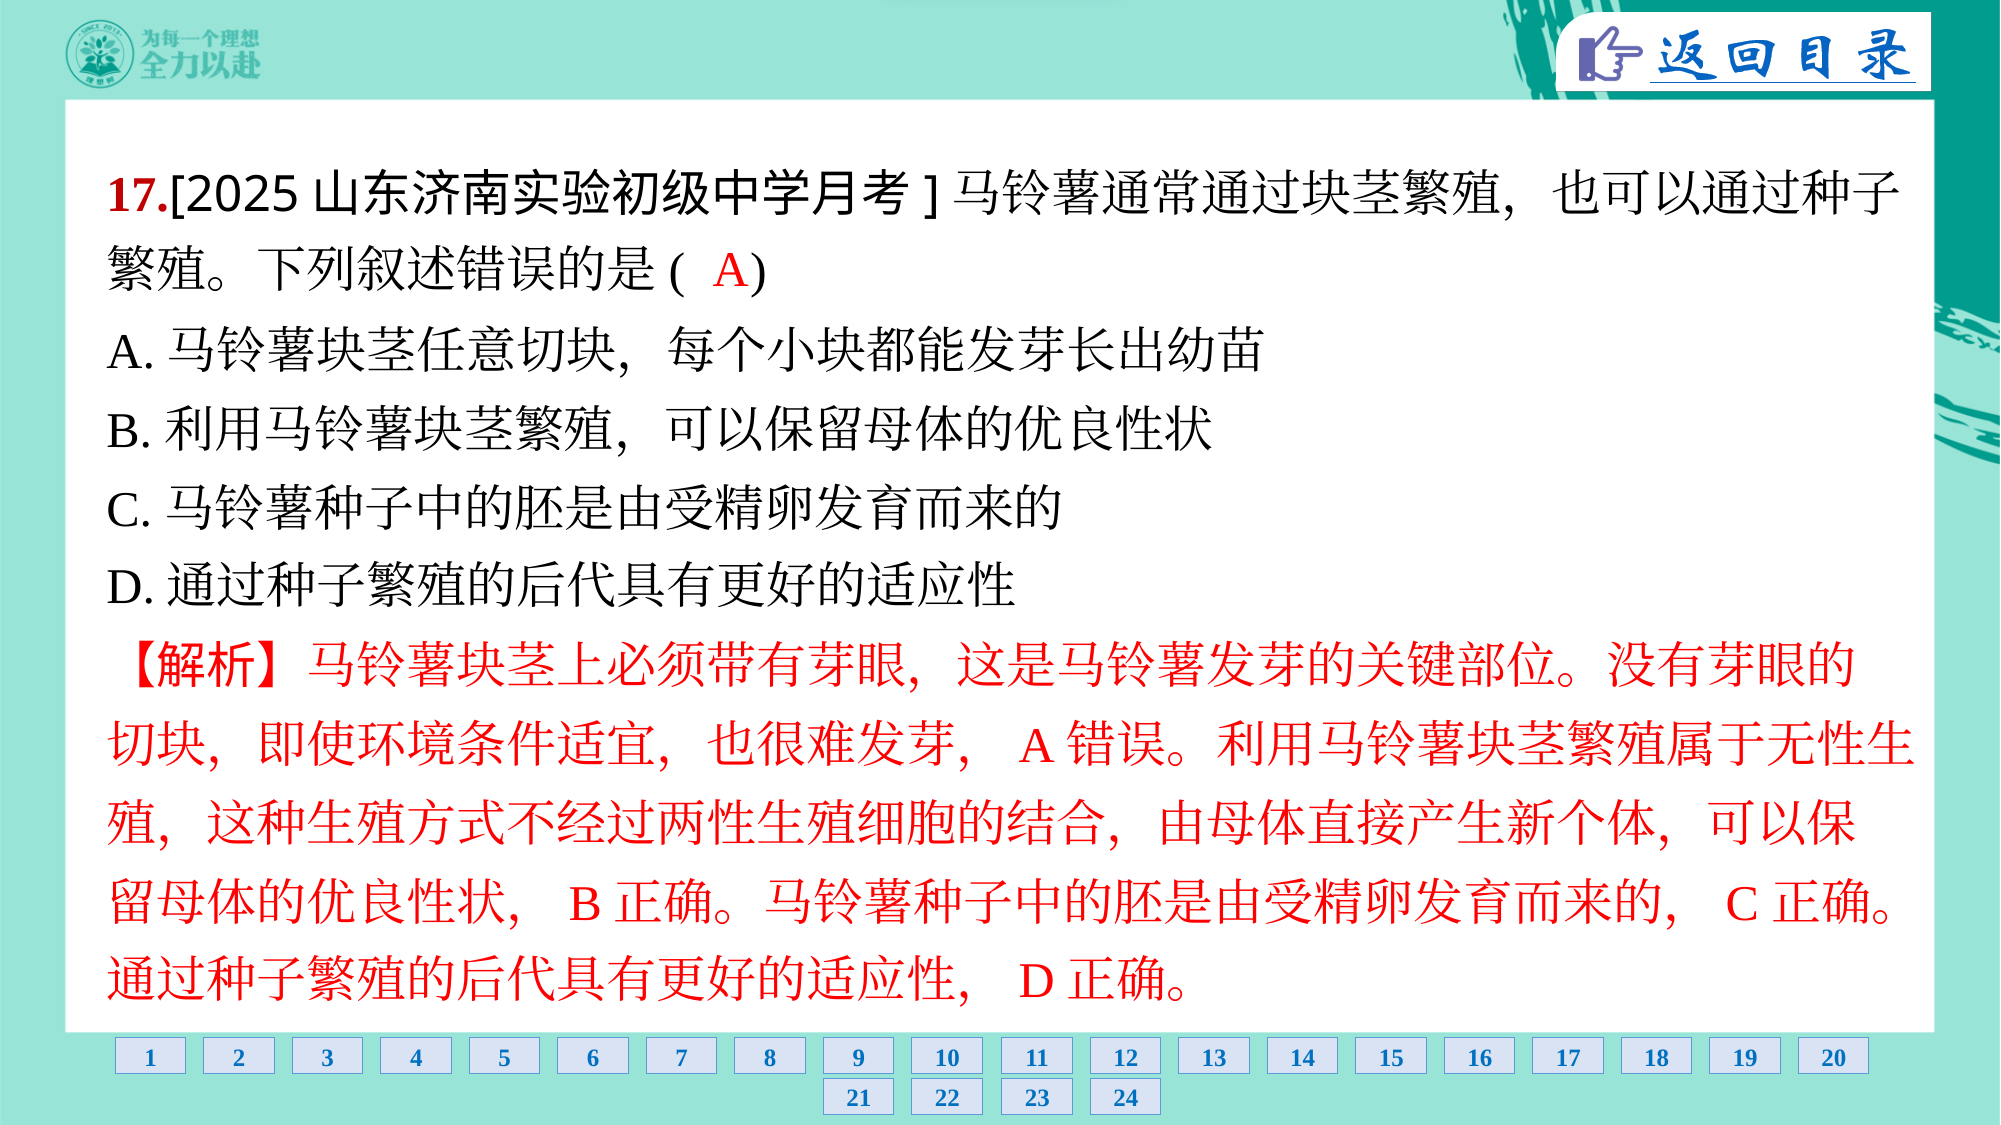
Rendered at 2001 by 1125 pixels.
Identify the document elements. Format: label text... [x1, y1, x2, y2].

text_box A [694, 219, 767, 291]
text_box 17.[2025山东济南实验初级中学月考]马铃薯通常通过块茎繁殖，也可以通过种子 繁殖。下列叙述错误的是( ) [106, 141, 1895, 291]
text_box 【解析】马铃薯块茎上必须带有芽眼，这是马铃薯发芽的关键部位。没有芽眼的 切块，即使环境条件适宜，也很难发芽，A错误。利用马铃薯块茎繁殖属于无性生 殖，这种生殖方式不经过两性生殖细胞的结合，由母体直接产生新个体，可以保 留母体的优良性状，B正确。马铃薯种子中的胚是由受精卵发育而来的，C正确。 通过种子繁殖的后代具有更好的适应性，D正确。 [106, 613, 1895, 1001]
picture [0, 0, 2000, 1125]
text_box A.马铃薯块茎任意切块，每个小块都能发芽长出幼苗 B.利用马铃薯块茎繁殖，可以保留母体的优良性状 C.马铃薯种子中的胚是由受精卵发育而来的 D.通过种子繁殖的后代具有更好的适应性 [106, 299, 1895, 607]
